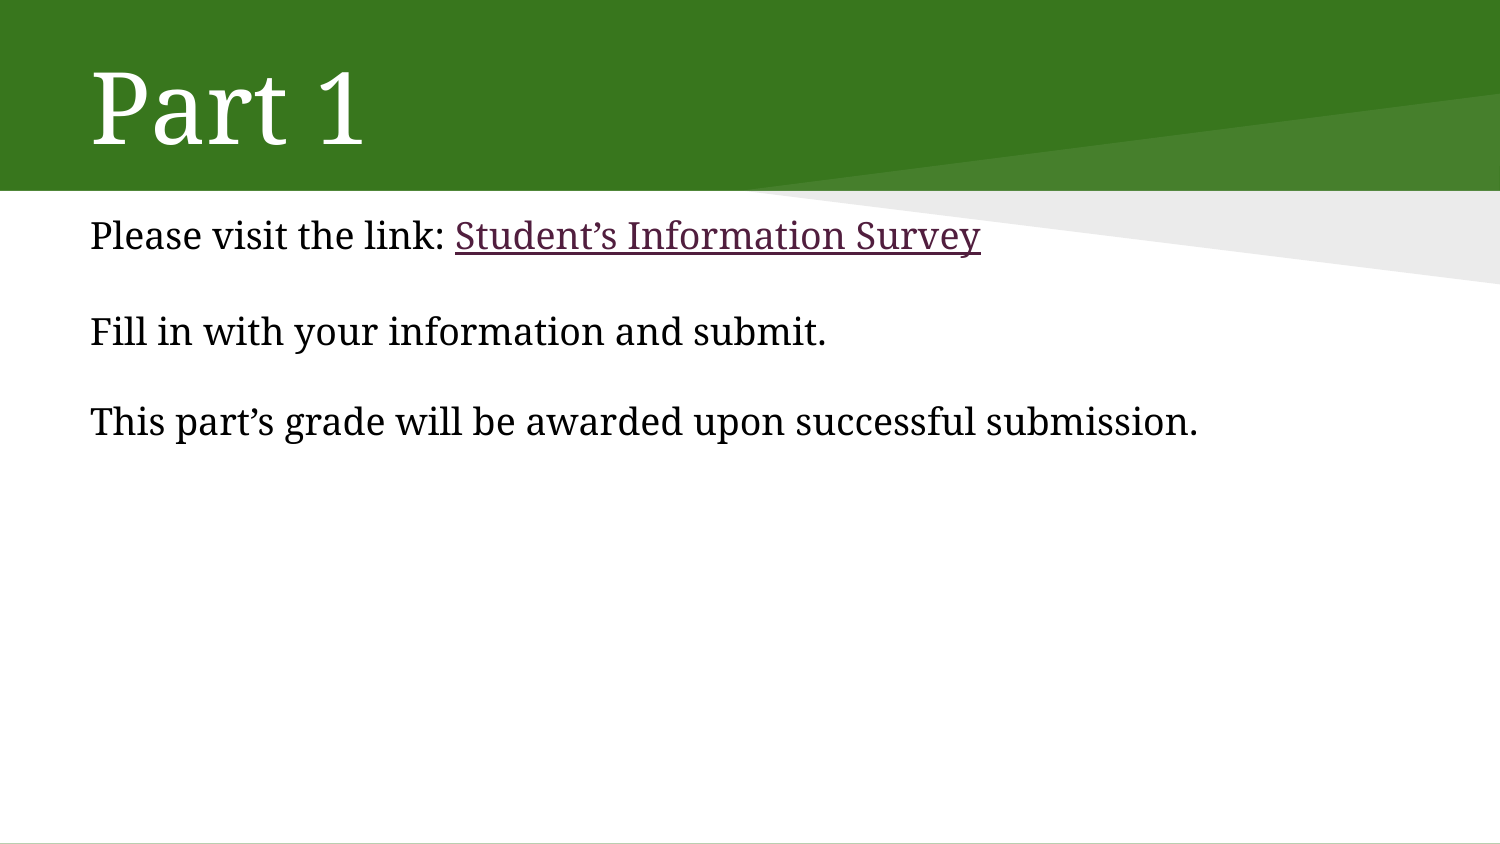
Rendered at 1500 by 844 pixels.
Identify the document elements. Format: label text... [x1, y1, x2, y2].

title Part 1 [75, 33, 1425, 175]
list Please visit the link: Student’s Information Survey Fill in with your information and submit. This part’s grade will be awarded upon successful submission. [75, 196, 1425, 808]
